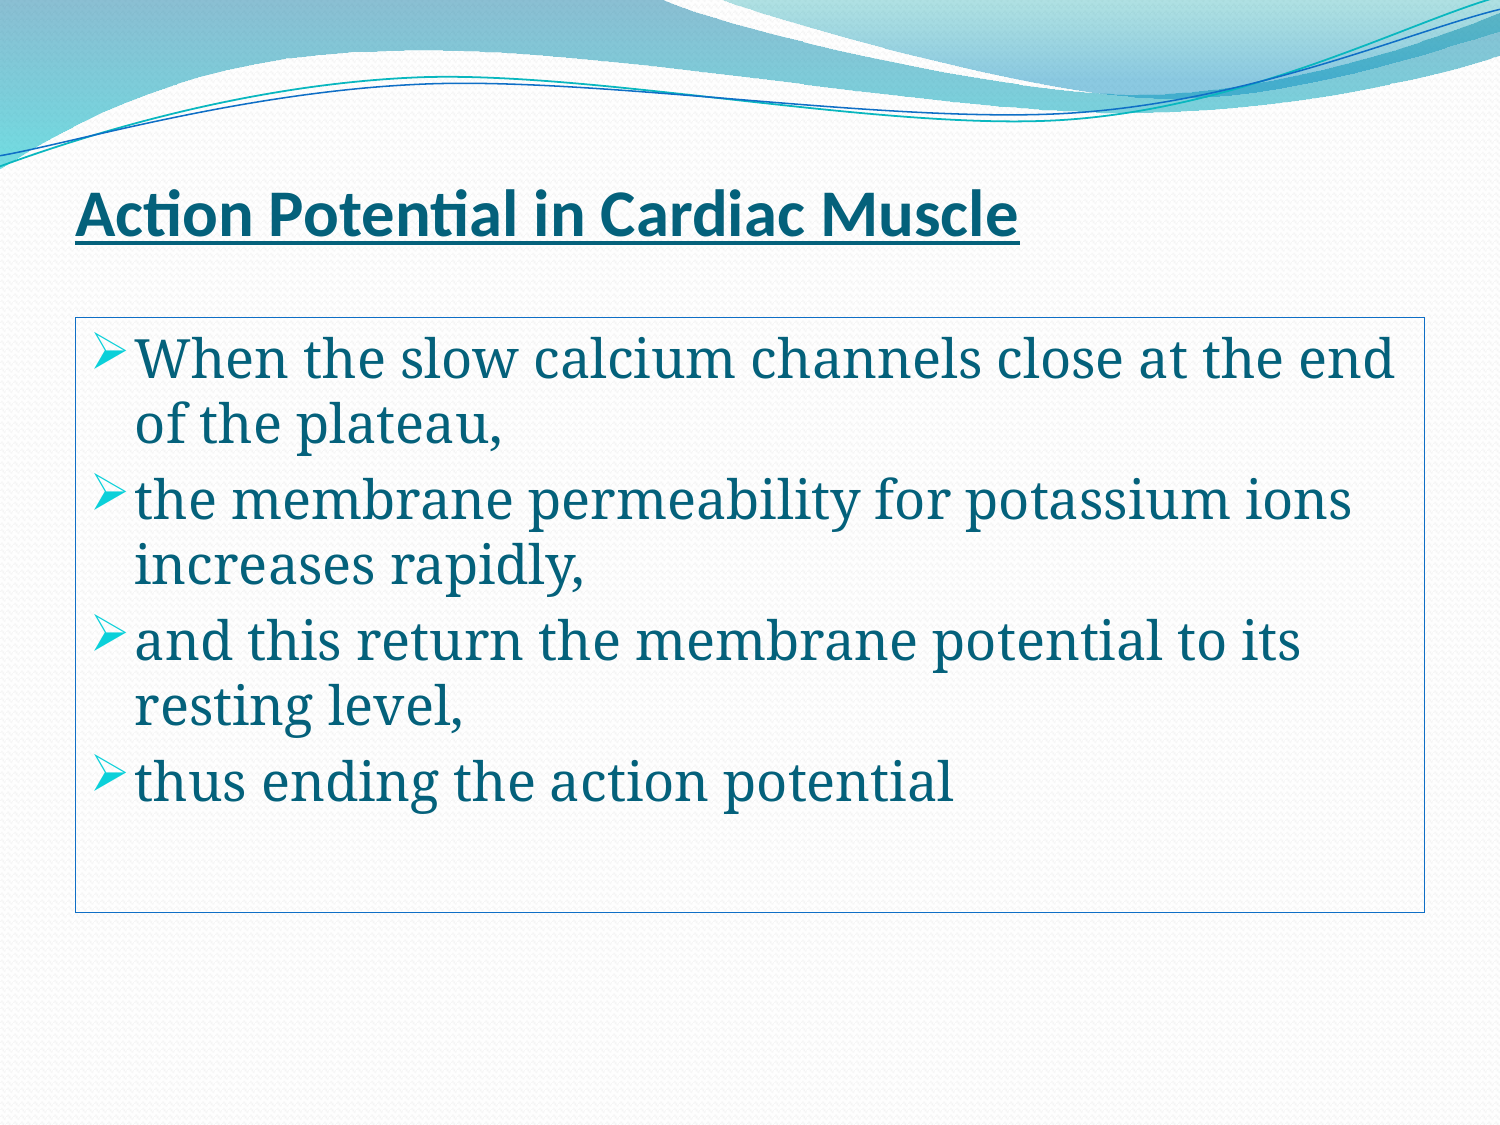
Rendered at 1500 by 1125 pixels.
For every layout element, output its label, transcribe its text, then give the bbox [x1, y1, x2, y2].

title Action Potential in Cardiac Muscle [75, 62, 1425, 250]
list When the slow calcium channels close at the end of the plateau, the membrane permeability for potassium ions increases rapidly, and this return the membrane potential to its resting level, thus ending the action potential [75, 317, 1425, 913]
